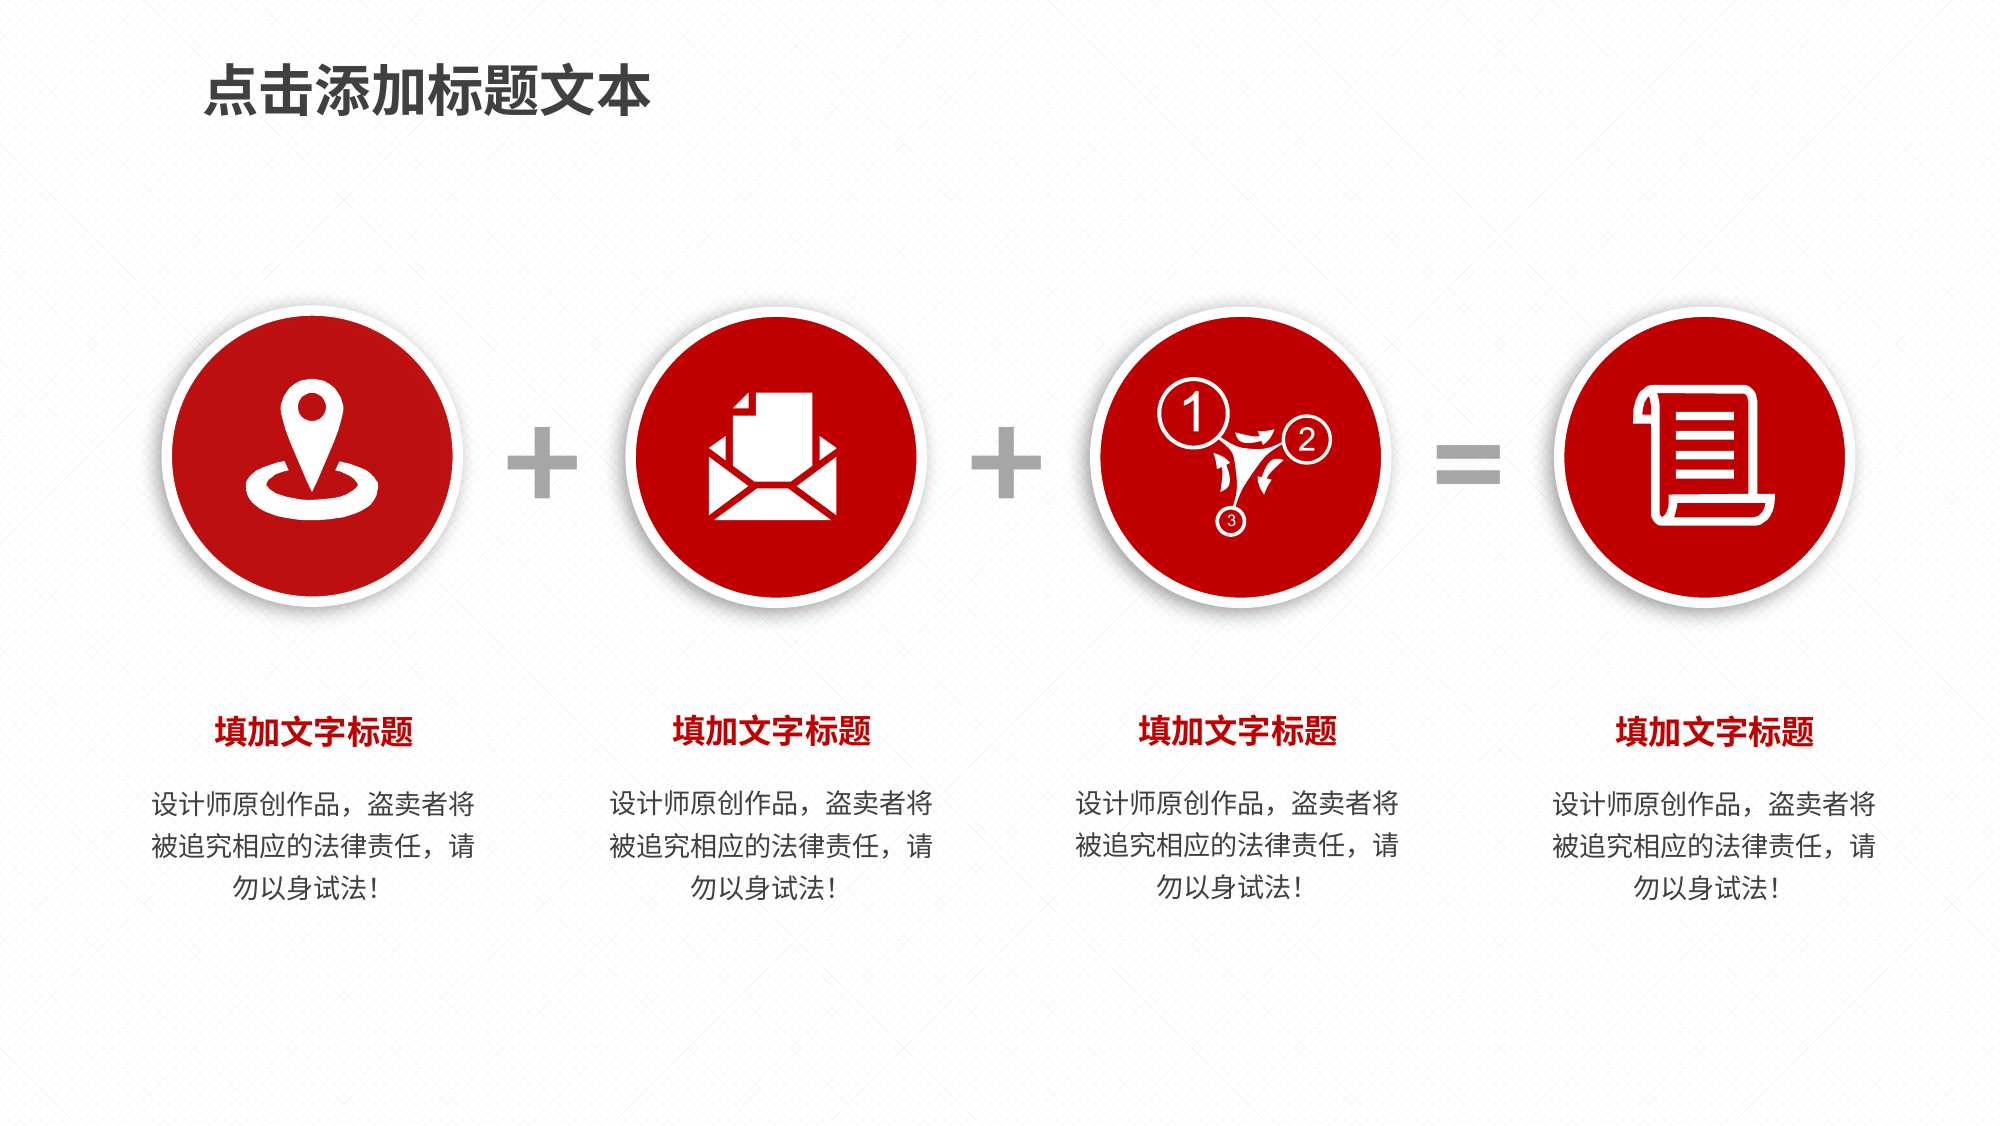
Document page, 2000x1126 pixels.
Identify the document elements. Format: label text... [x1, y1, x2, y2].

text_box 填加文字标题 [116, 701, 512, 752]
text_box 设计师原创作品，盗卖者将被追究相应的法律责任，请勿以身试法！ [1545, 767, 1884, 905]
text_box [1157, 377, 1332, 537]
text_box 填加文字标题 [1517, 701, 1914, 752]
text_box + [451, 350, 634, 551]
text_box [1560, 310, 1851, 604]
text_box + [916, 350, 1099, 551]
text_box 设计师原创作品，盗卖者将被追究相应的法律责任，请勿以身试法！ [143, 767, 483, 905]
text_box 点击添加标题文本 [182, 45, 673, 133]
text_box 填加文字标题 [1040, 700, 1436, 751]
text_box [1632, 384, 1776, 526]
text_box 设计师原创作品，盗卖者将被追究相应的法律责任，请勿以身试法！ [1068, 766, 1407, 904]
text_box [245, 378, 379, 521]
text_box 填加文字标题 [574, 700, 970, 751]
text_box 设计师原创作品，盗卖者将被追究相应的法律责任，请勿以身试法！ [601, 767, 941, 904]
text_box = [1377, 352, 1560, 553]
text_box [166, 309, 451, 603]
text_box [708, 392, 837, 521]
text_box [1099, 310, 1377, 604]
text_box [634, 310, 916, 604]
